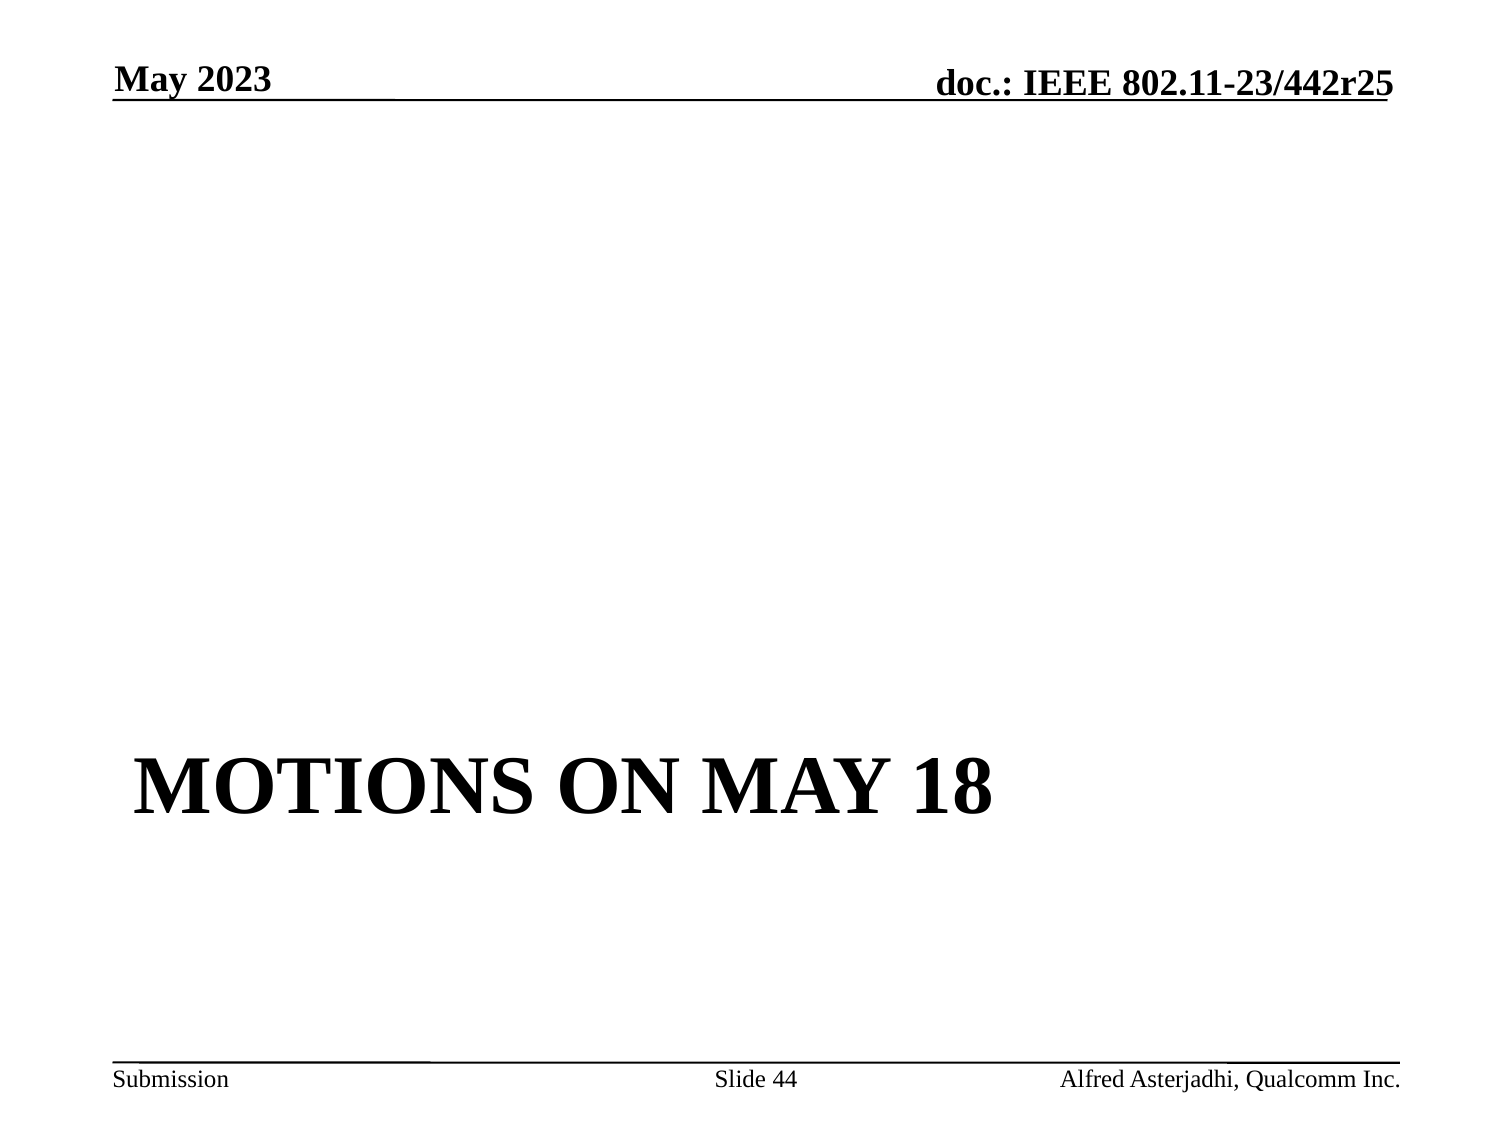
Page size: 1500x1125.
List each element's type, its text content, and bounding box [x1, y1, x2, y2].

footer Alfred Asterjadhi, Qualcomm Inc. [878, 1061, 1402, 1093]
title Motions on May 18 [118, 722, 1394, 947]
slide_number Slide 44 [712, 1061, 800, 1123]
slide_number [114, 54, 423, 100]
